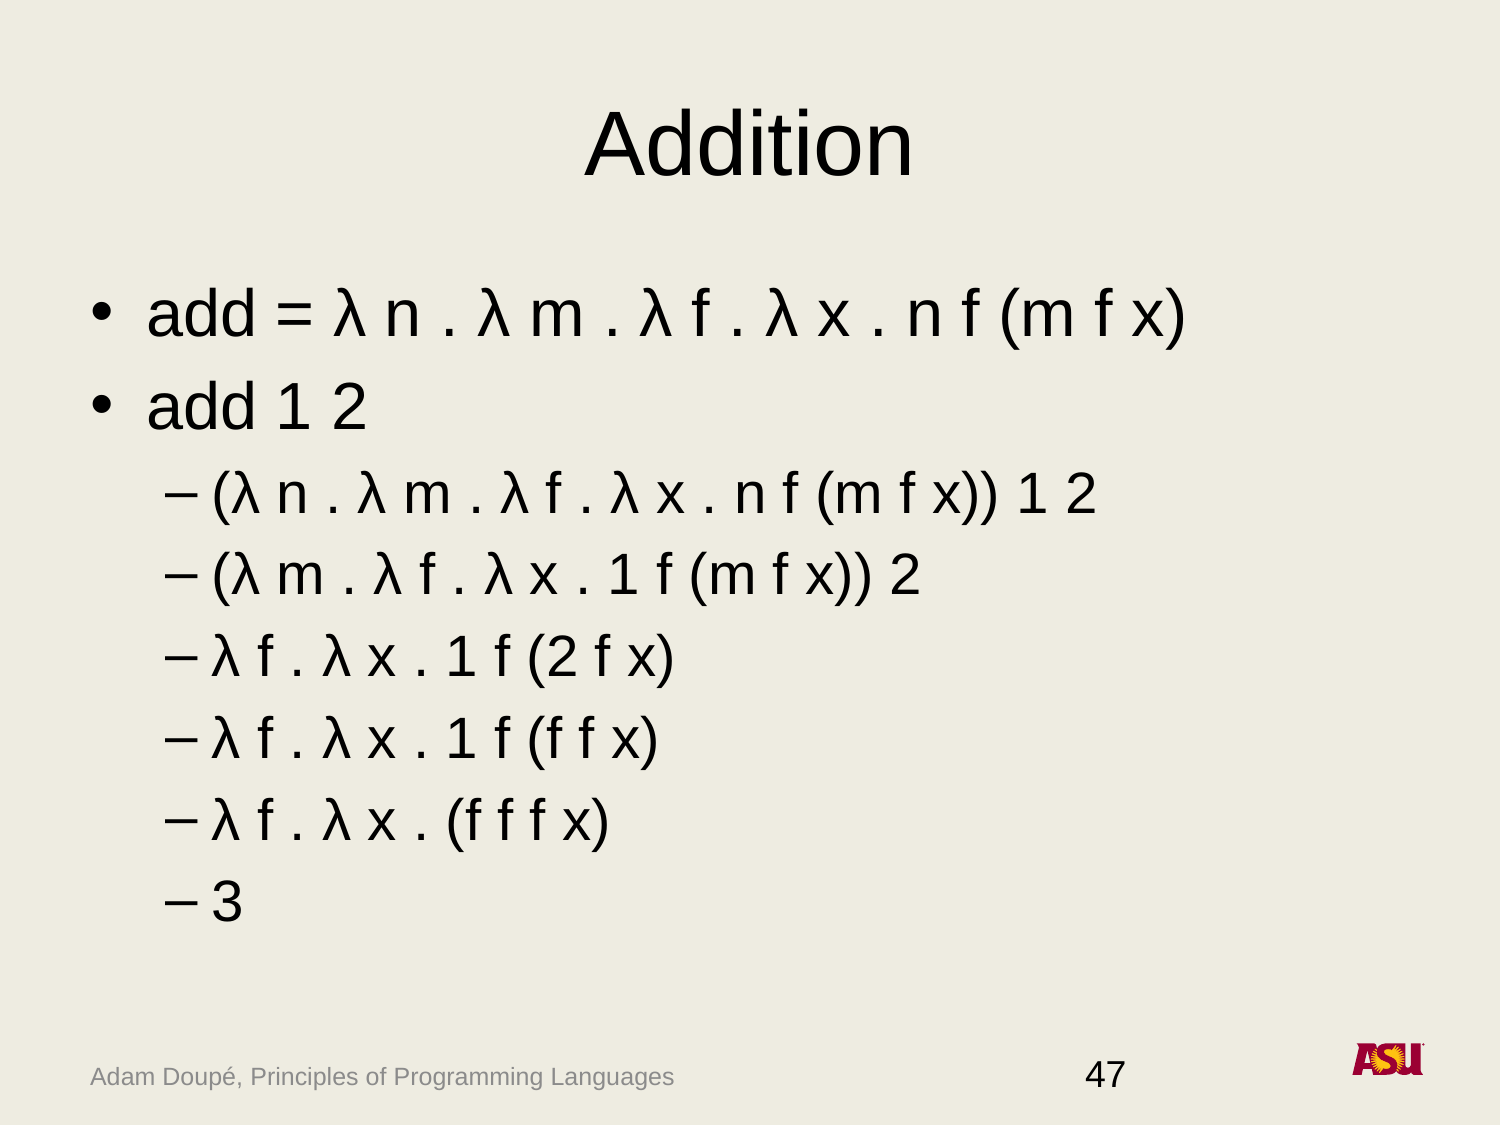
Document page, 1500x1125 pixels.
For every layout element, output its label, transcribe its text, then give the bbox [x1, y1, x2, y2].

list add = λ n . λ m . λ f . λ x . n f (m f x) add 1 2 (λ n . λ m . λ f . λ x . n f (m f x)) 1 2 (λ m . λ f . λ x . 1 f (m f x)) 2 λ f . λ x . 1 f (2 f x) λ f . λ x . 1 f (f f x) λ f . λ x . (f f f x) 3 [75, 262, 1425, 1005]
slide_number 47 [1070, 1042, 1421, 1103]
title Addition [75, 45, 1425, 233]
